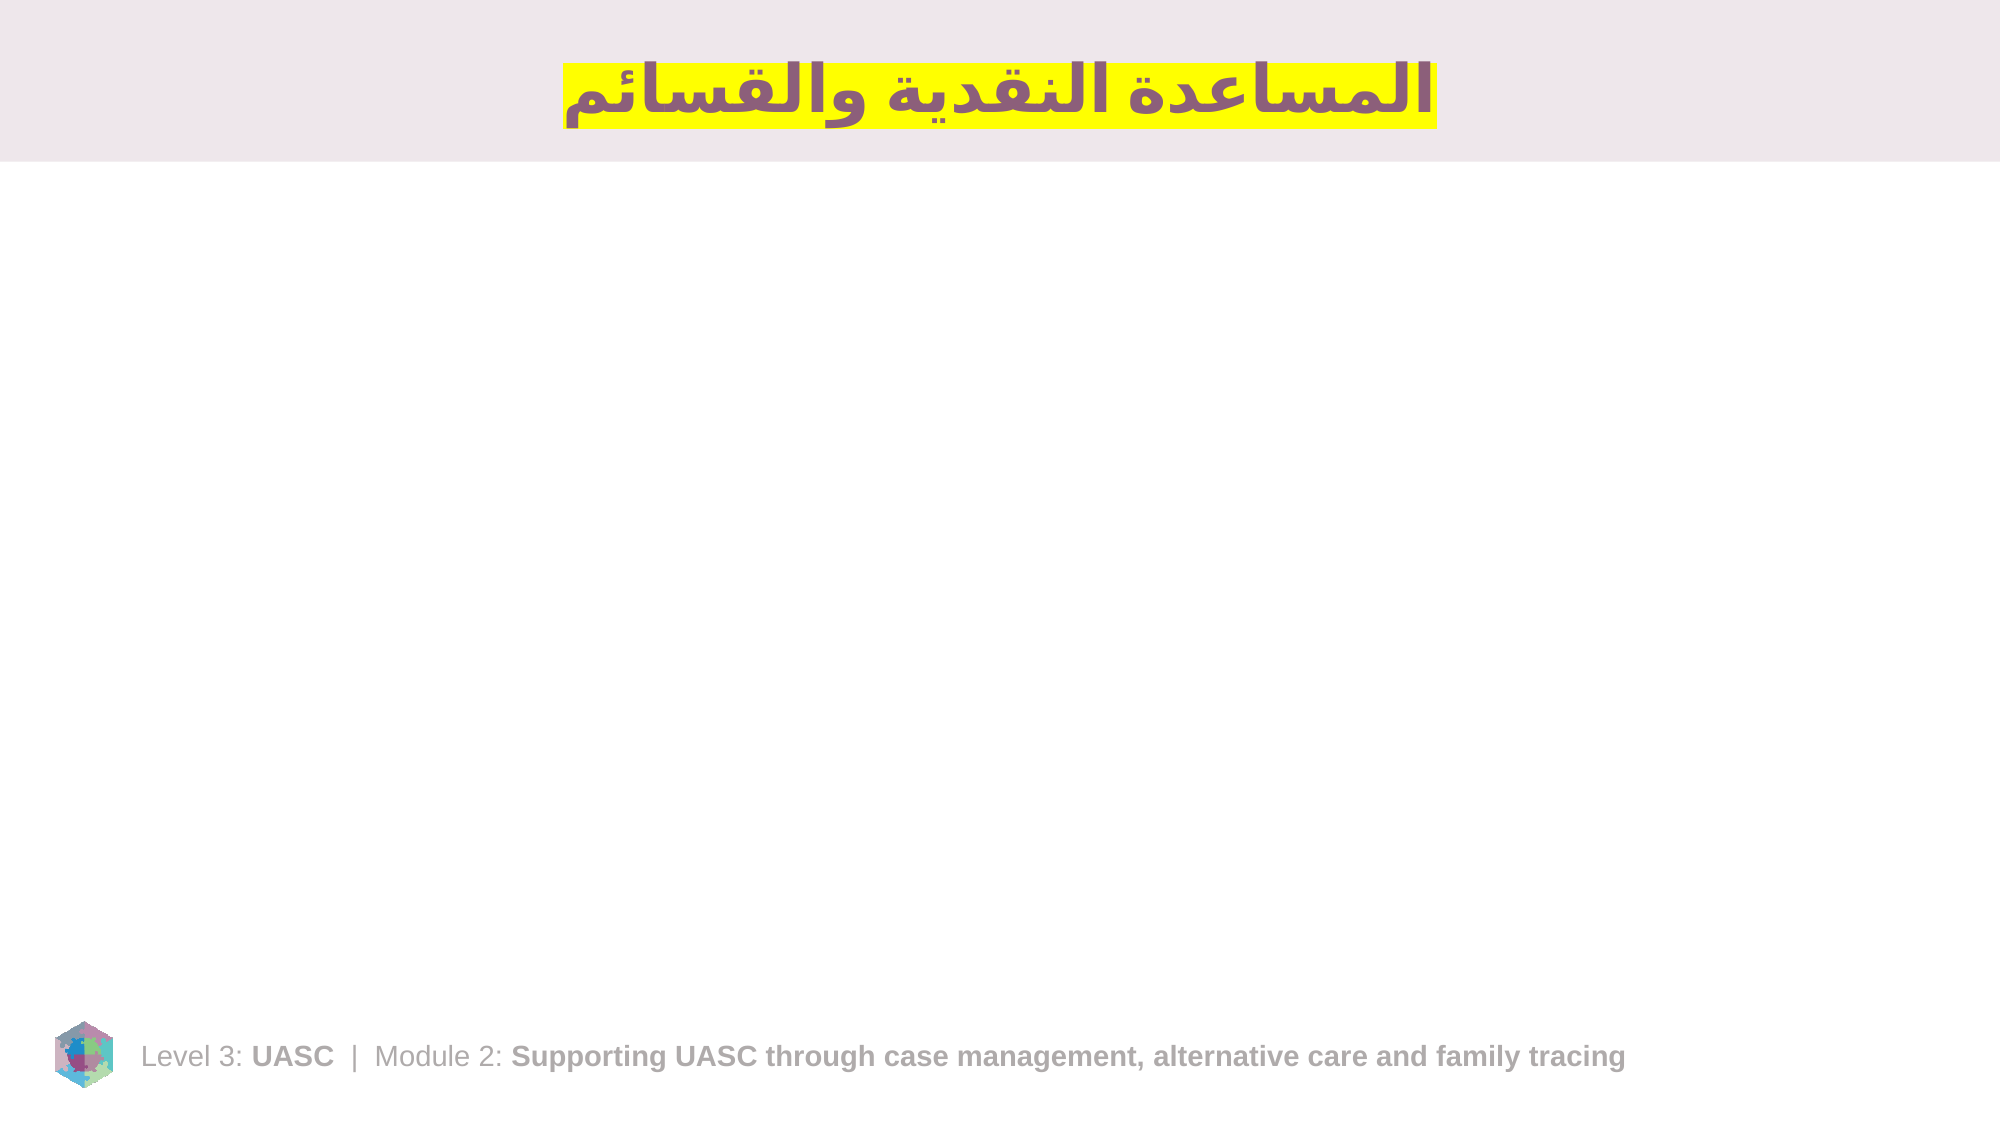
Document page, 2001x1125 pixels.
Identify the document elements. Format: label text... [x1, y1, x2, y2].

title المساعدة النقدية والقسائم [137, 19, 1863, 163]
picture [55, 1021, 113, 1088]
